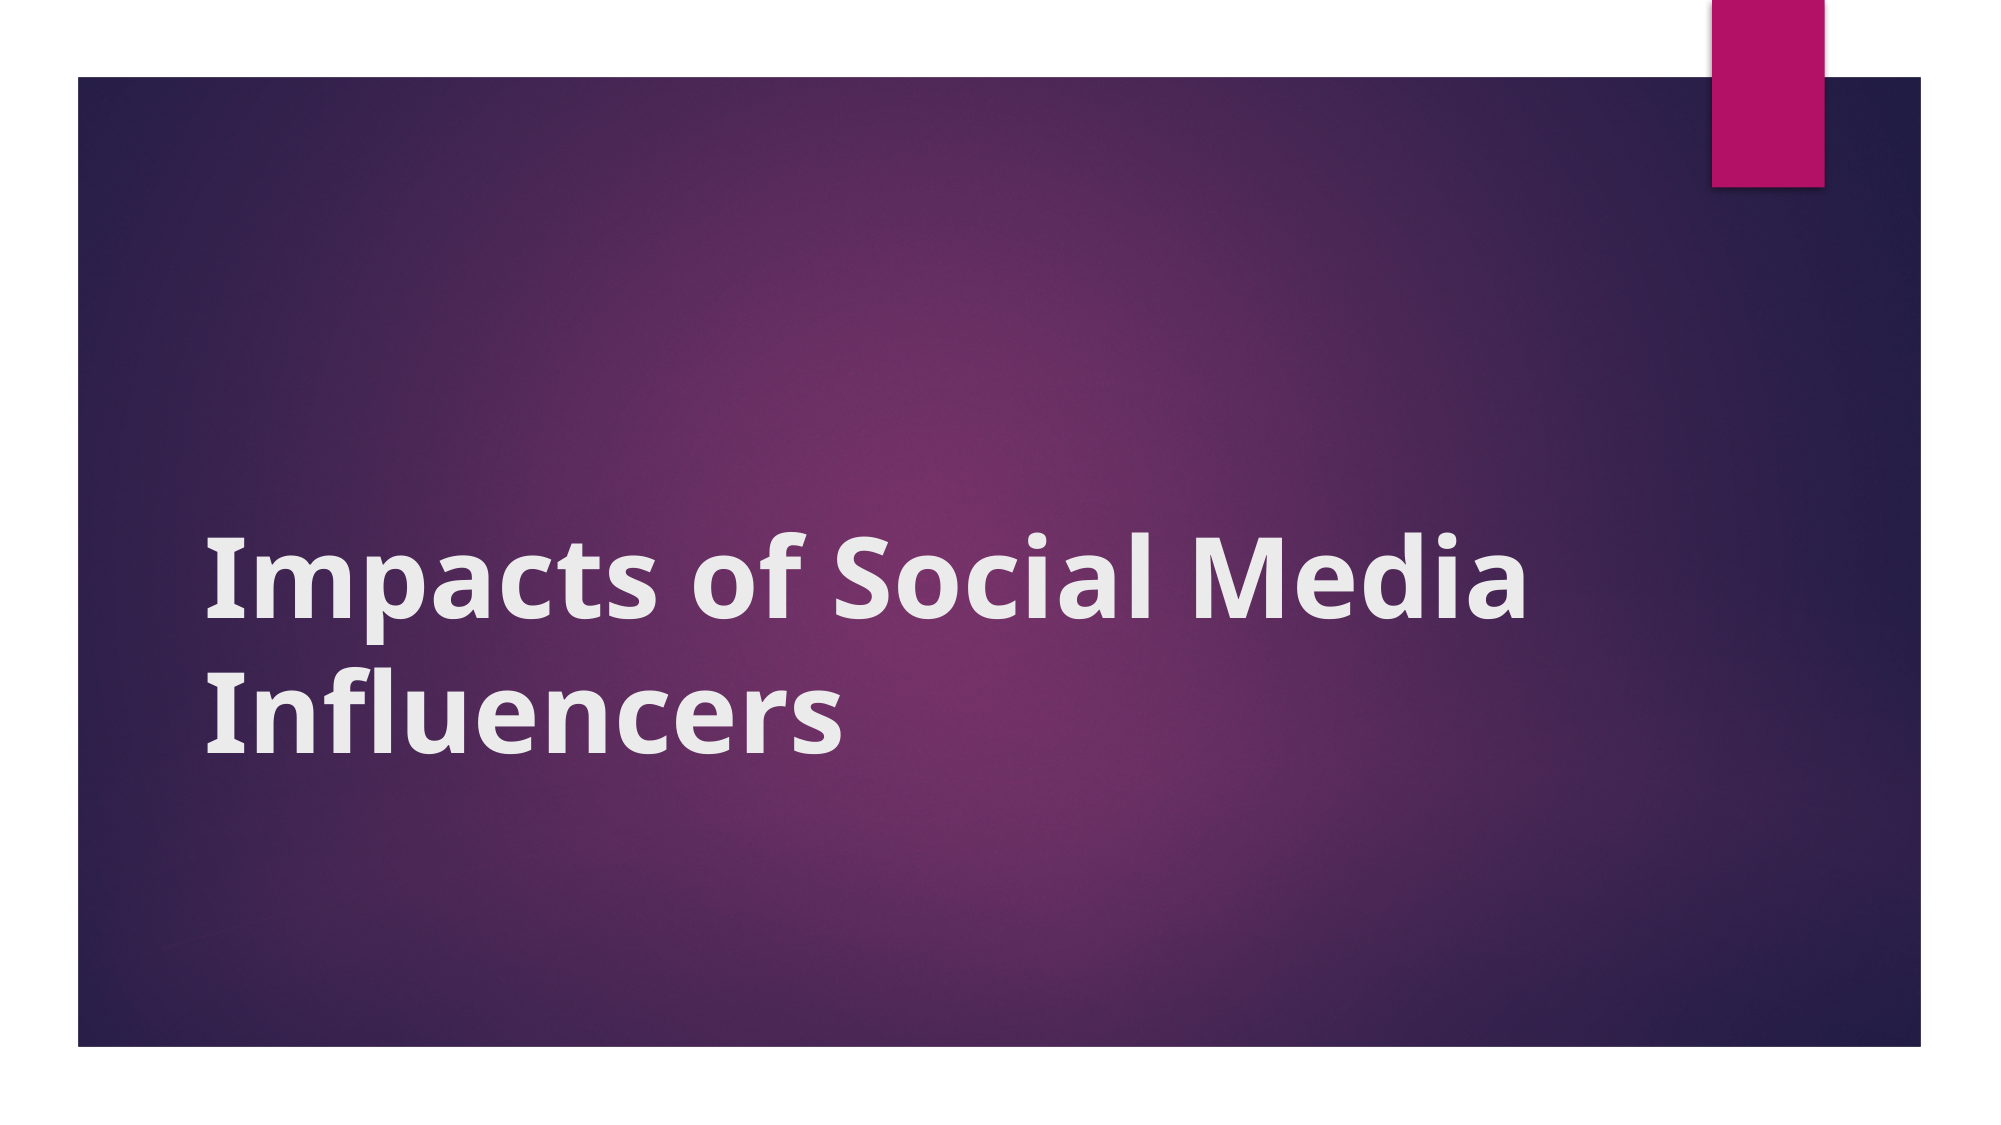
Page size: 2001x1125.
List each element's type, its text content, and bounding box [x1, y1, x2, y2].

title Impacts of Social Media Influencers [189, 344, 1638, 784]
